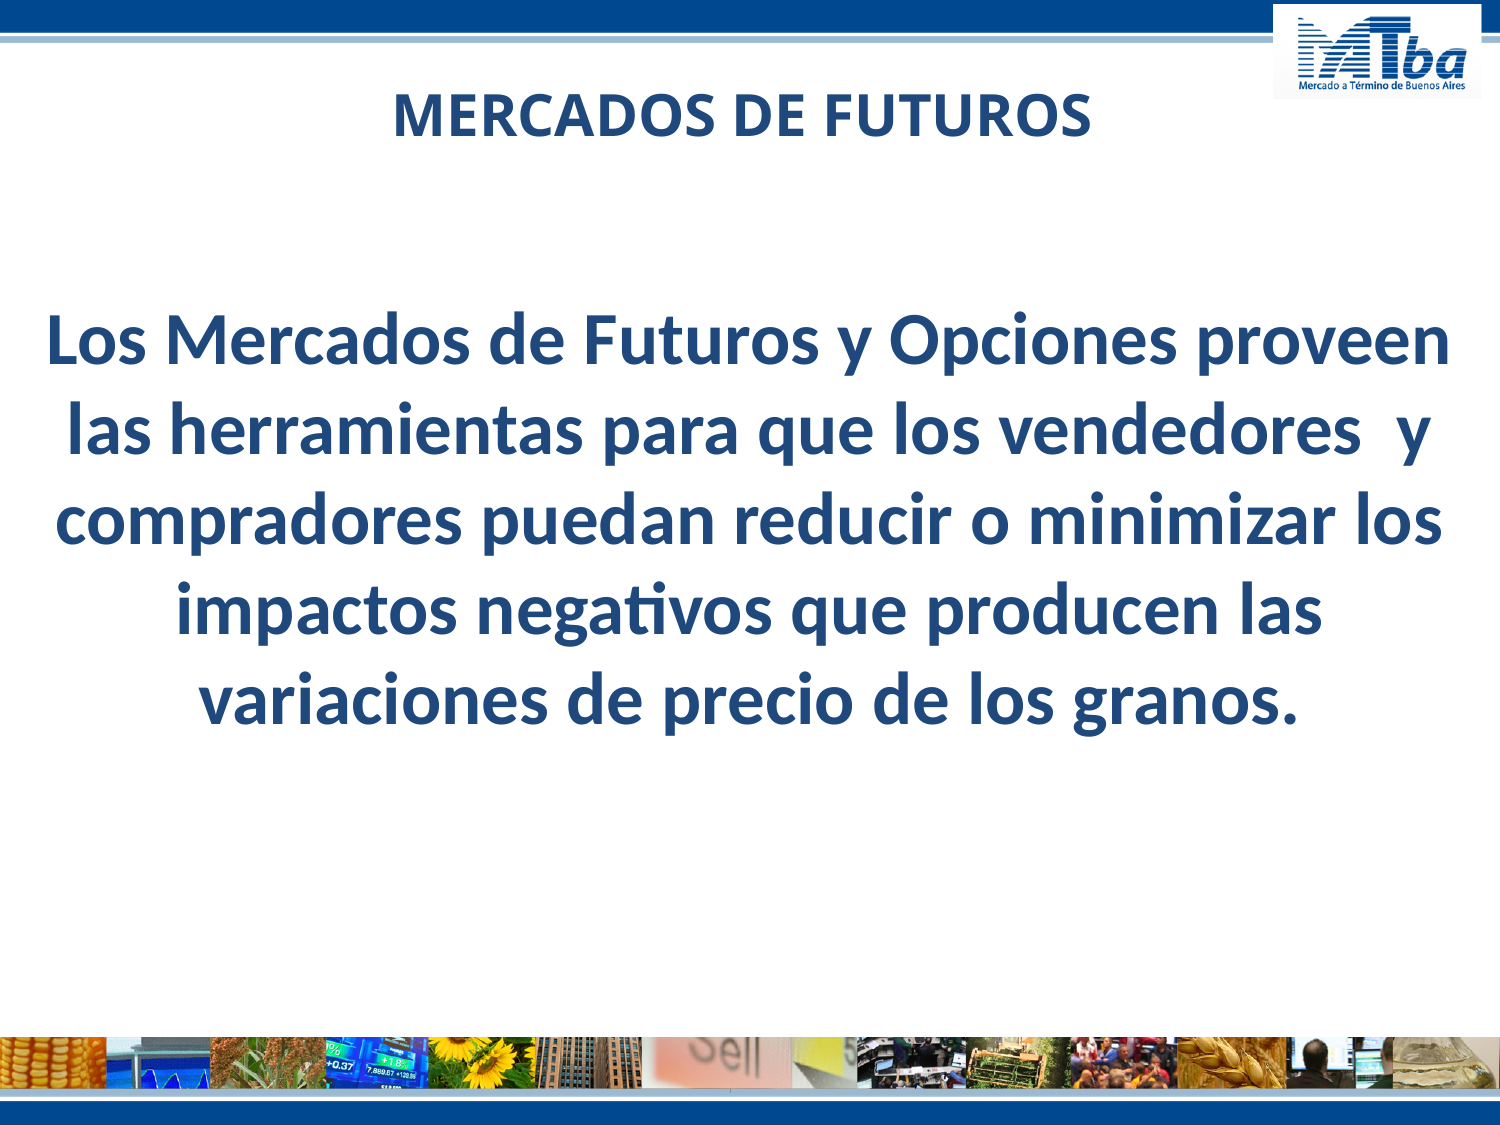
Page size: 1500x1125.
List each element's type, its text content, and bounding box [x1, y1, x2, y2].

picture [0, 1037, 1500, 1125]
text_box Los Mercados de Futuros y Opciones proveen las herramientas para que los vendedores y compradores puedan reducir o minimizar los impactos negativos que producen las variaciones de precio de los granos. [29, 282, 1471, 747]
text_box MERCADOS DE FUTUROS [41, 78, 1459, 149]
picture [0, 0, 1500, 99]
